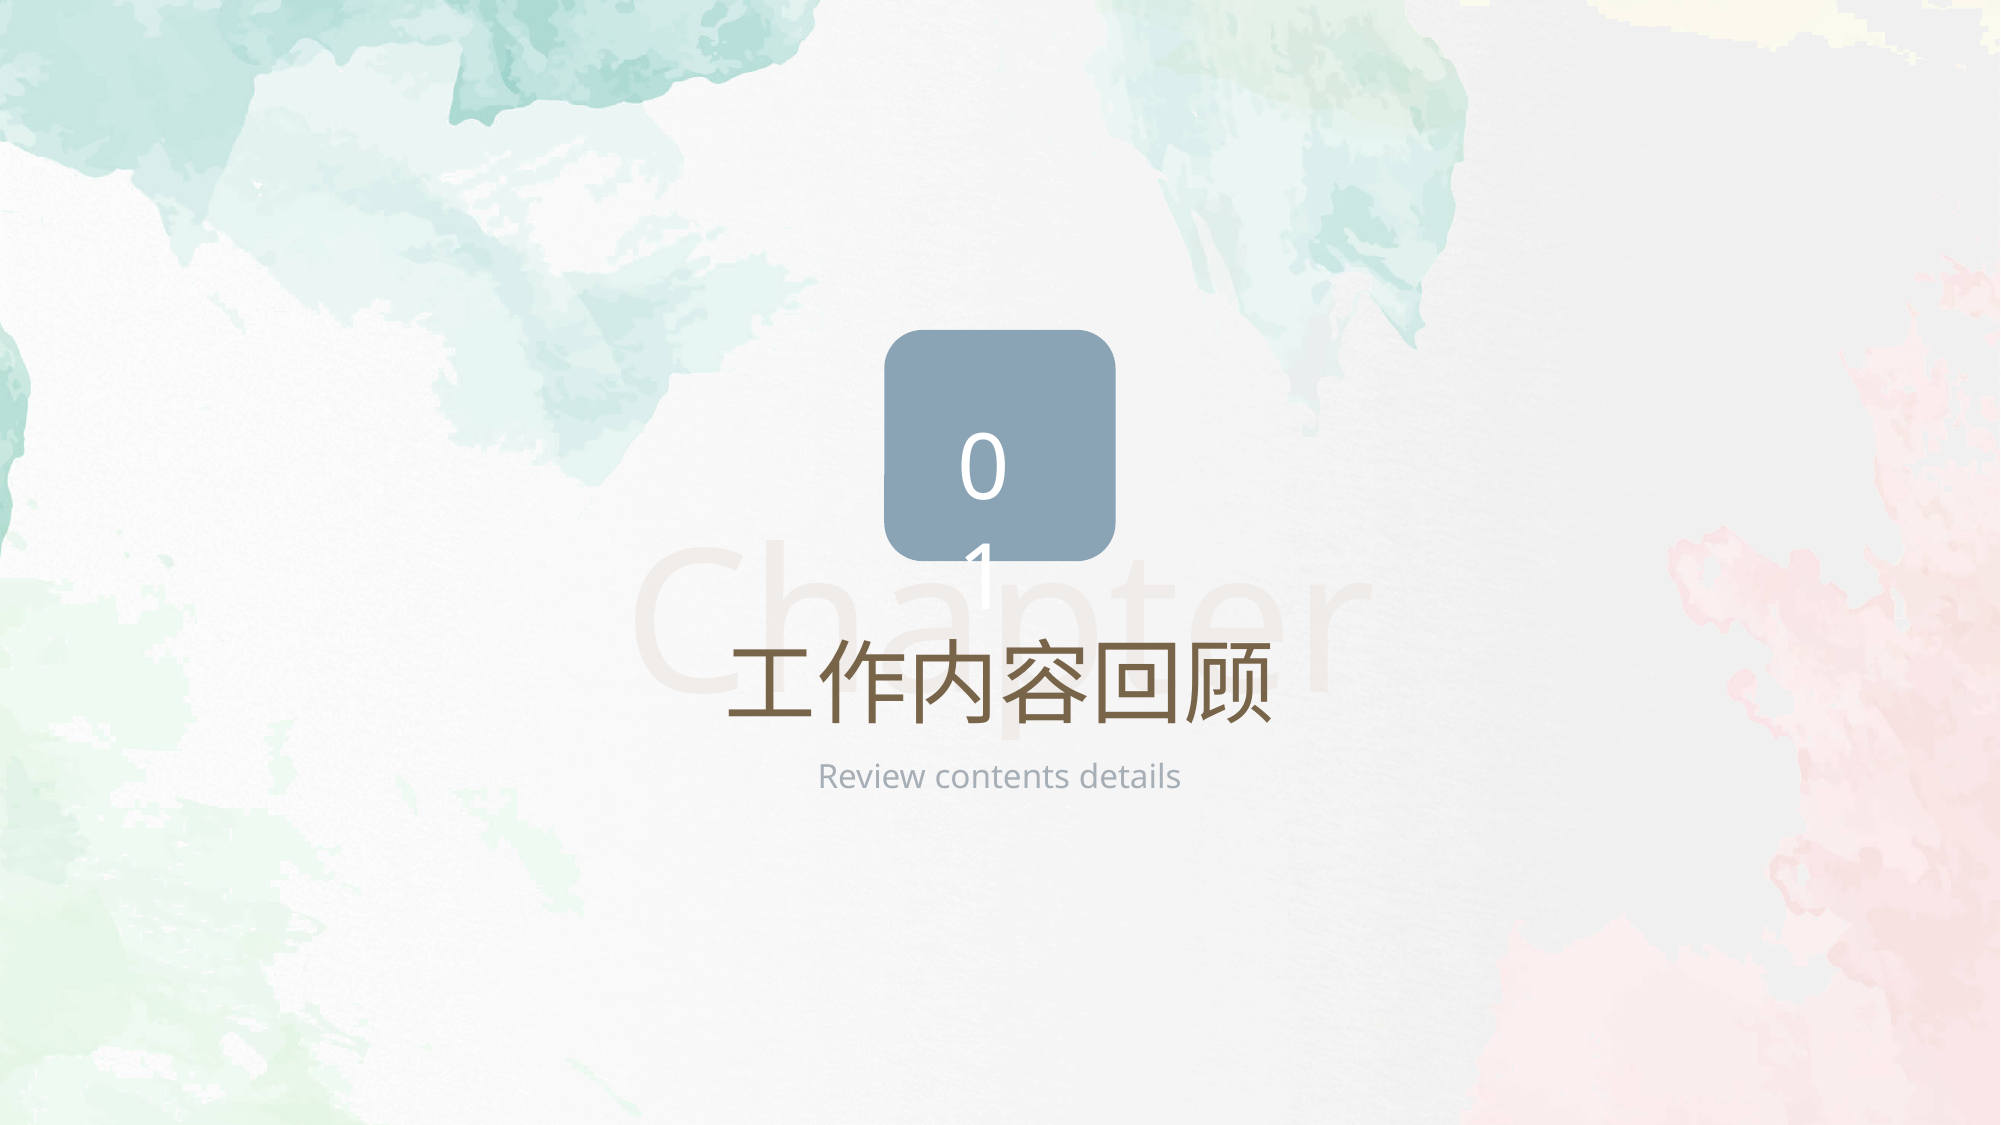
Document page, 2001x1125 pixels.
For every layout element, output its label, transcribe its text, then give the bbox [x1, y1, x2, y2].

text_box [884, 329, 1116, 562]
text_box Review contents details [802, 748, 1198, 803]
text_box 工作内容回顾 [709, 617, 1291, 743]
text_box Chapter [608, 484, 1392, 740]
picture [0, 0, 2001, 1125]
